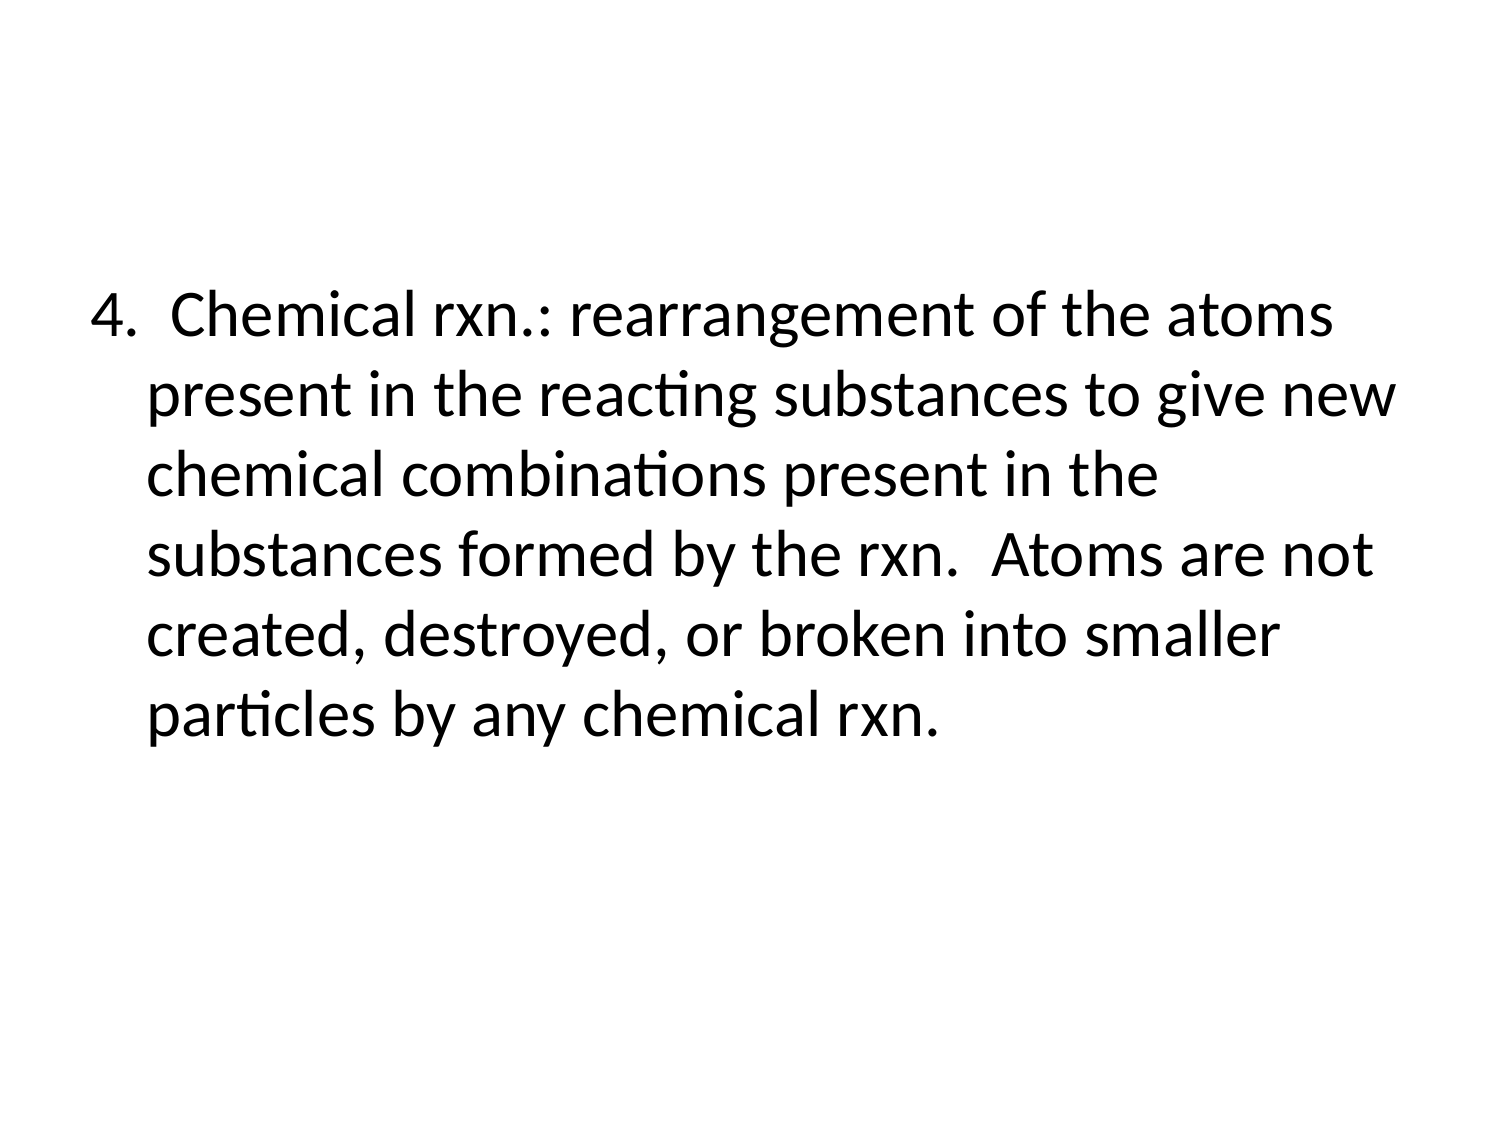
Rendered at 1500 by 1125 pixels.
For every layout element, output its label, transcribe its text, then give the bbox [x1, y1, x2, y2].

list 4. Chemical rxn.: rearrangement of the atoms present in the reacting substances to give new chemical combinations present in the substances formed by the rxn. Atoms are not created, destroyed, or broken into smaller particles by any chemical rxn. [75, 262, 1425, 1005]
